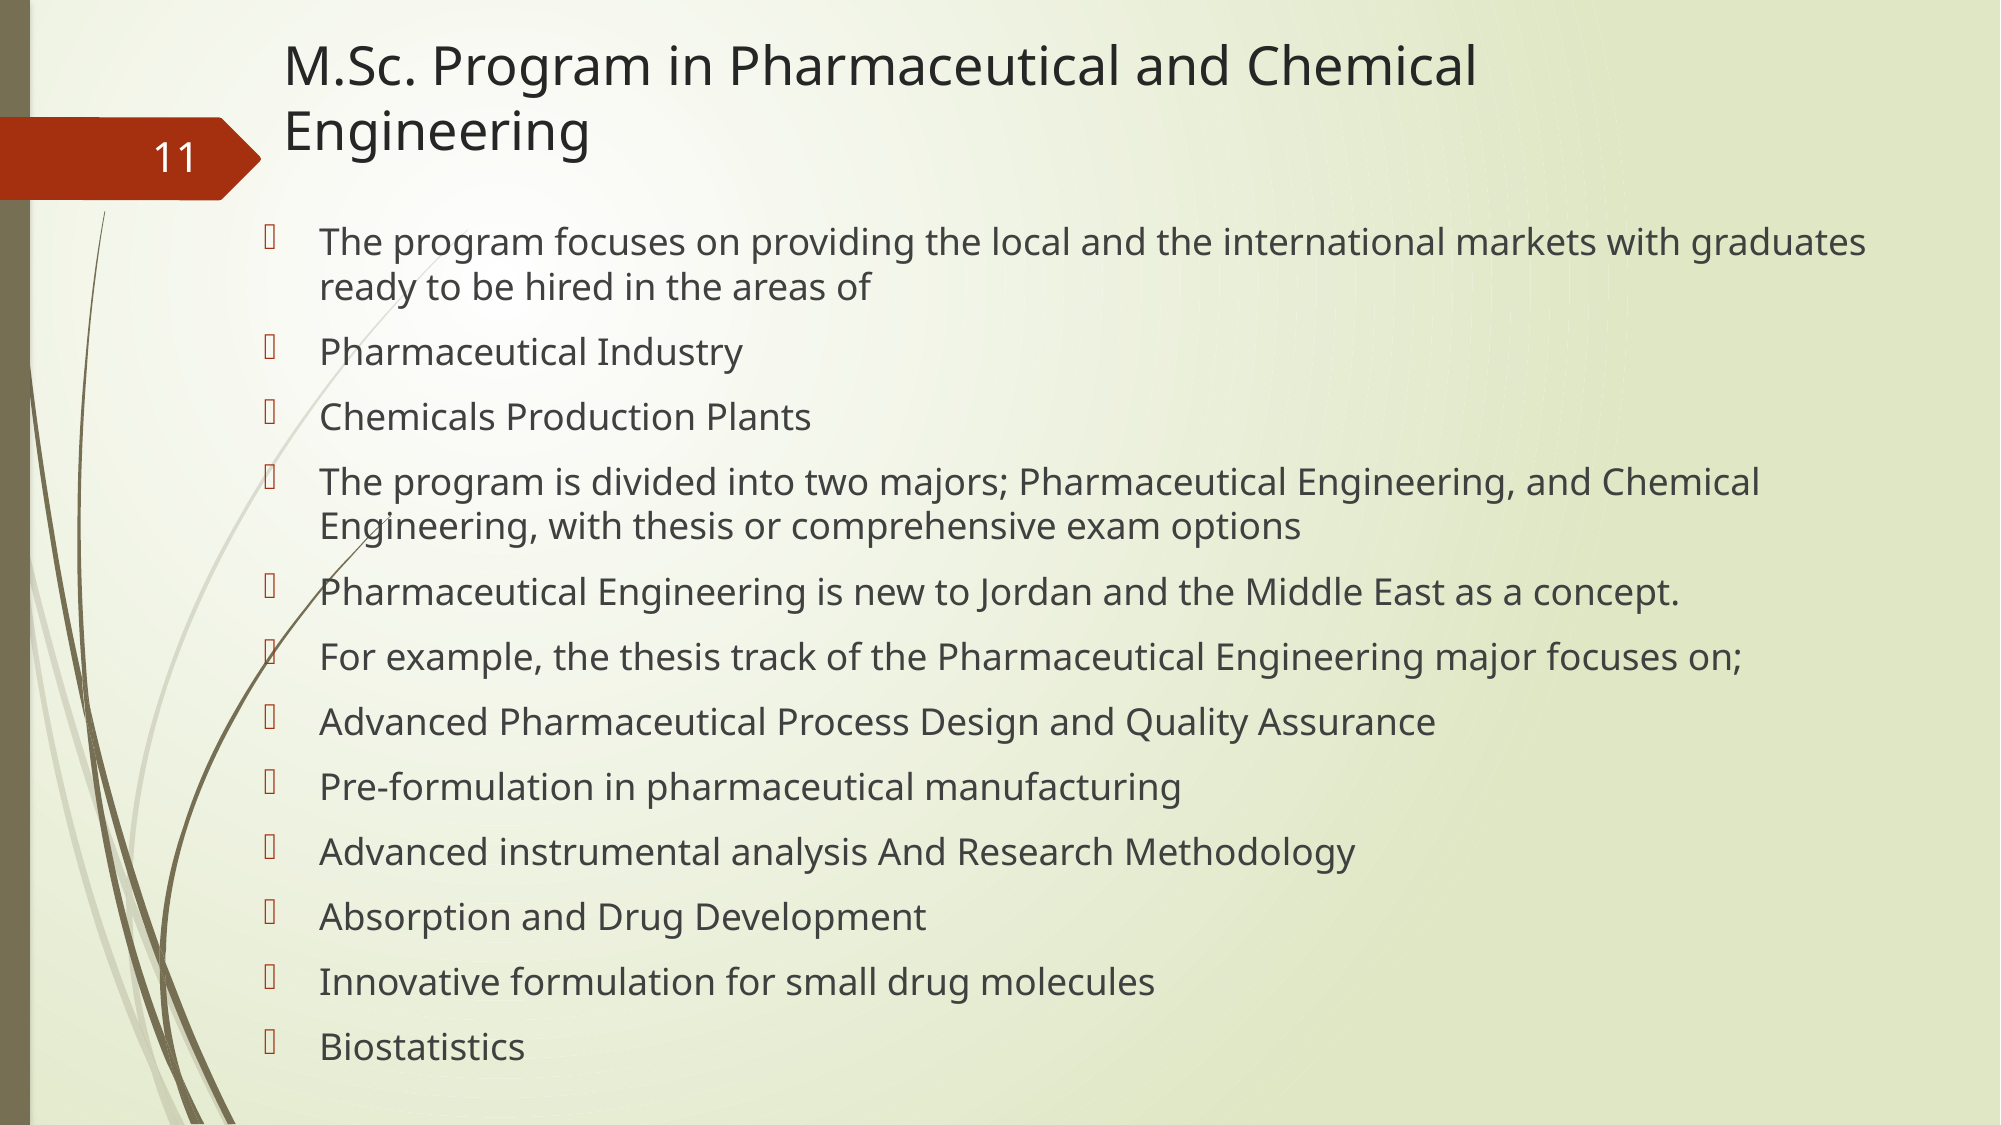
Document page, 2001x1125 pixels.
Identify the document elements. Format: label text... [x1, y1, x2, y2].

list The program focuses on providing the local and the international markets with graduates ready to be hired in the areas of Pharmaceutical Industry Chemicals Production Plants The program is divided into two majors; Pharmaceutical Engineering, and Chemical Engineering, with thesis or comprehensive exam options Pharmaceutical Engineering is new to Jordan and the Middle East as a concept. For example, the thesis track of the Pharmaceutical Engineering major focuses on; Advanced Pharmaceutical Process Design and Quality Assurance Pre-formulation in pharmaceutical manufacturing Advanced instrumental analysis And Research Methodology Absorption and Drug Development Innovative formulation for small drug molecules Biostatistics [248, 211, 1973, 1085]
slide_number 11 [87, 129, 216, 190]
title M.Sc. Program in Pharmaceutical and Chemical Engineering [269, 24, 1777, 211]
